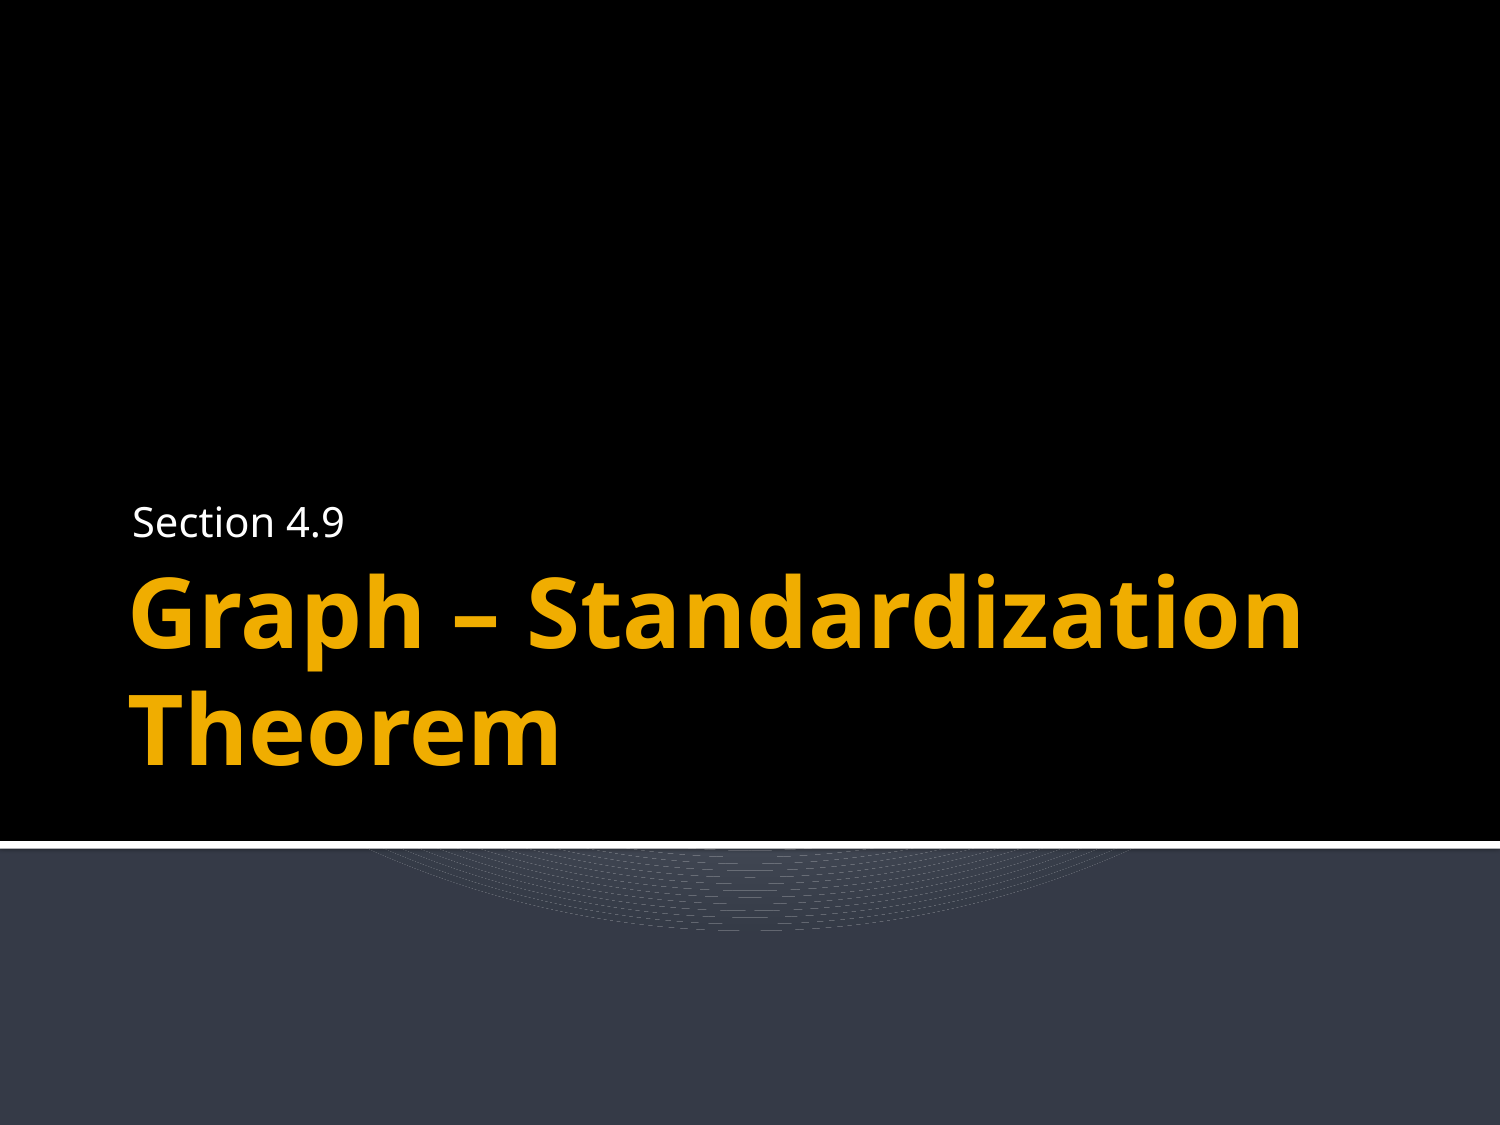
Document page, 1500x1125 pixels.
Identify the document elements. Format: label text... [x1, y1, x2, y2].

title Graph – Standardization Theorem [112, 550, 1438, 825]
subtitle Section 4.9 [112, 299, 1438, 546]
